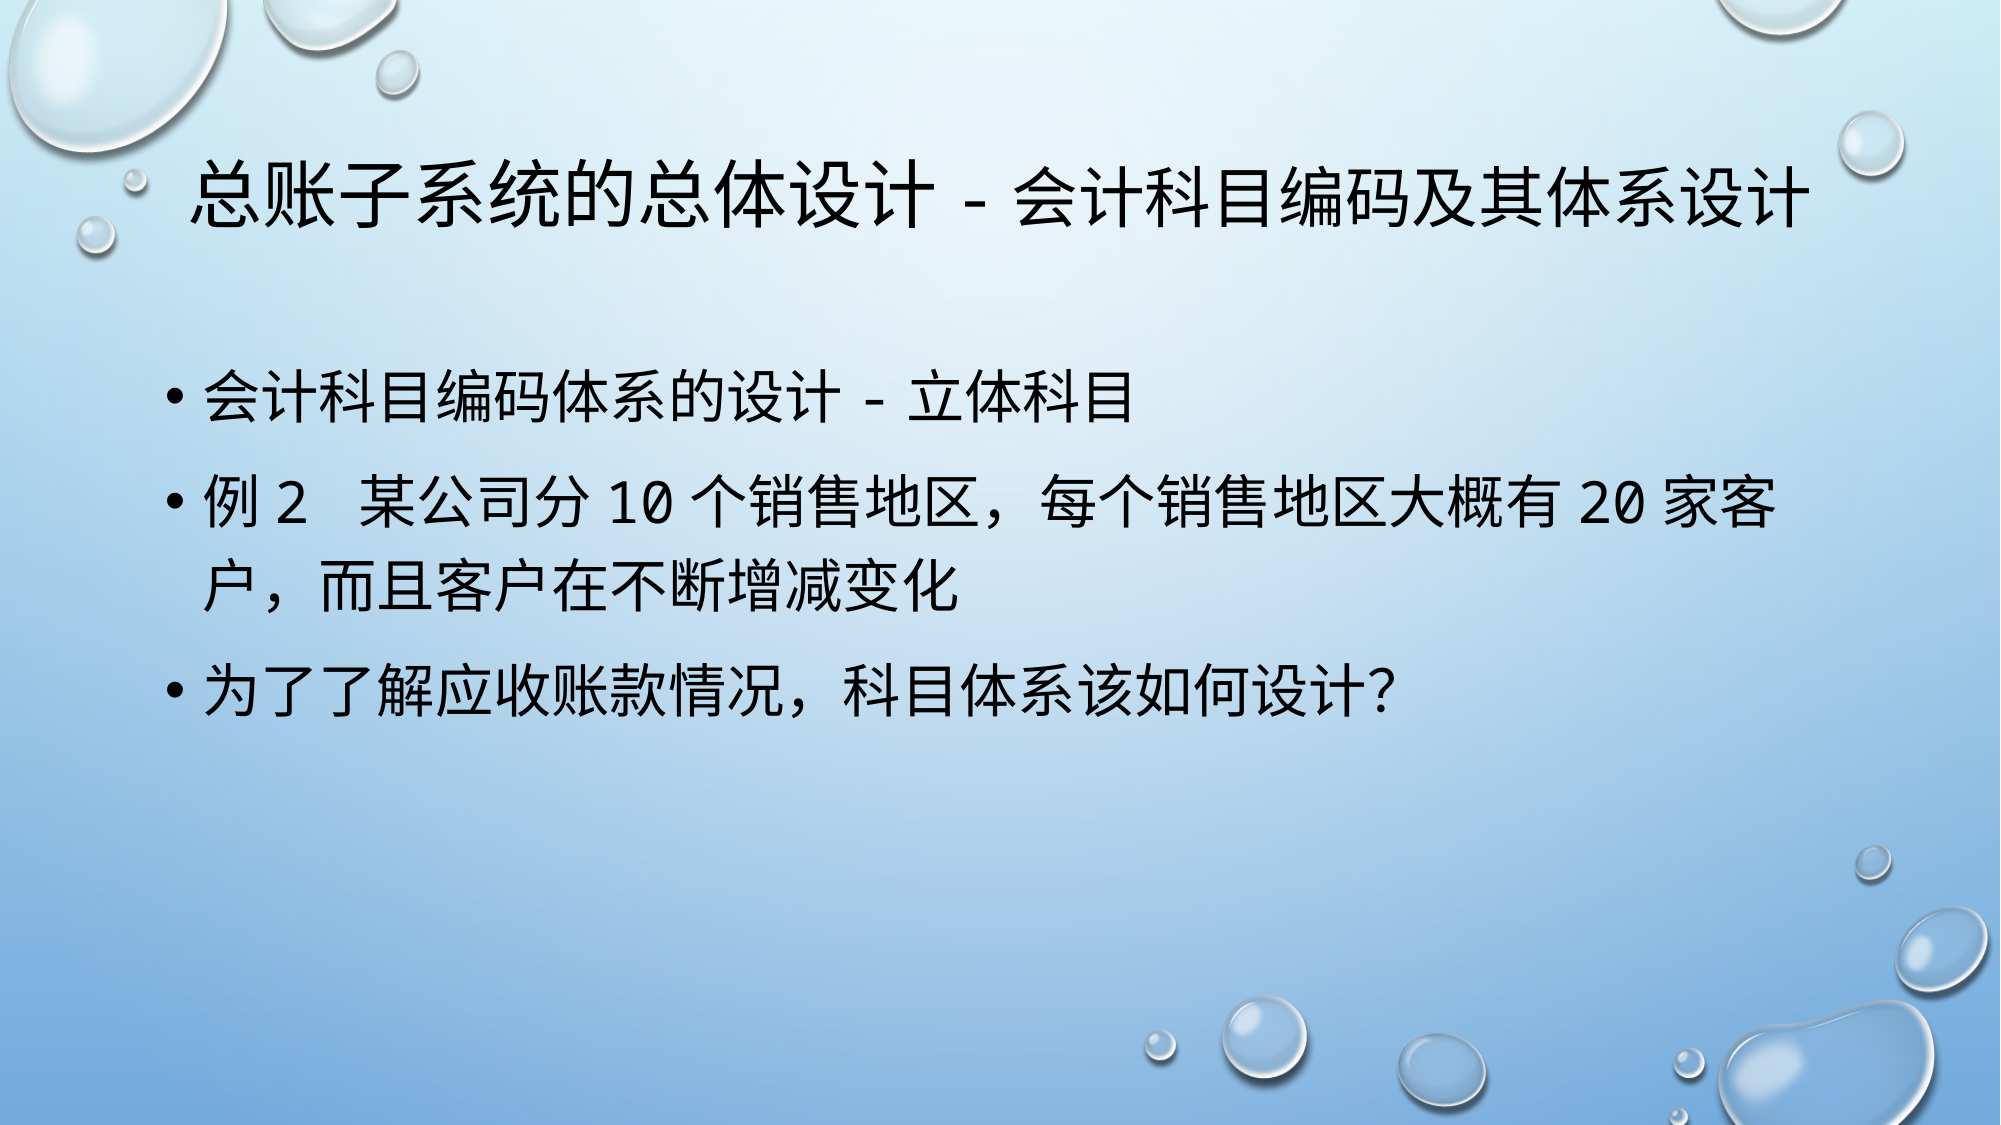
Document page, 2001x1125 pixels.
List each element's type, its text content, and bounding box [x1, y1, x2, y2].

list 会计科目编码体系的设计-立体科目 例2 某公司分10个销售地区，每个销售地区大概有20家客户，而且客户在不断增减变化 为了了解应收账款情况，科目体系该如何设计？ [149, 339, 1850, 966]
title 总账子系统的总体设计-会计科目编码及其体系设计 [149, 67, 1851, 329]
picture [0, 0, 2000, 1125]
